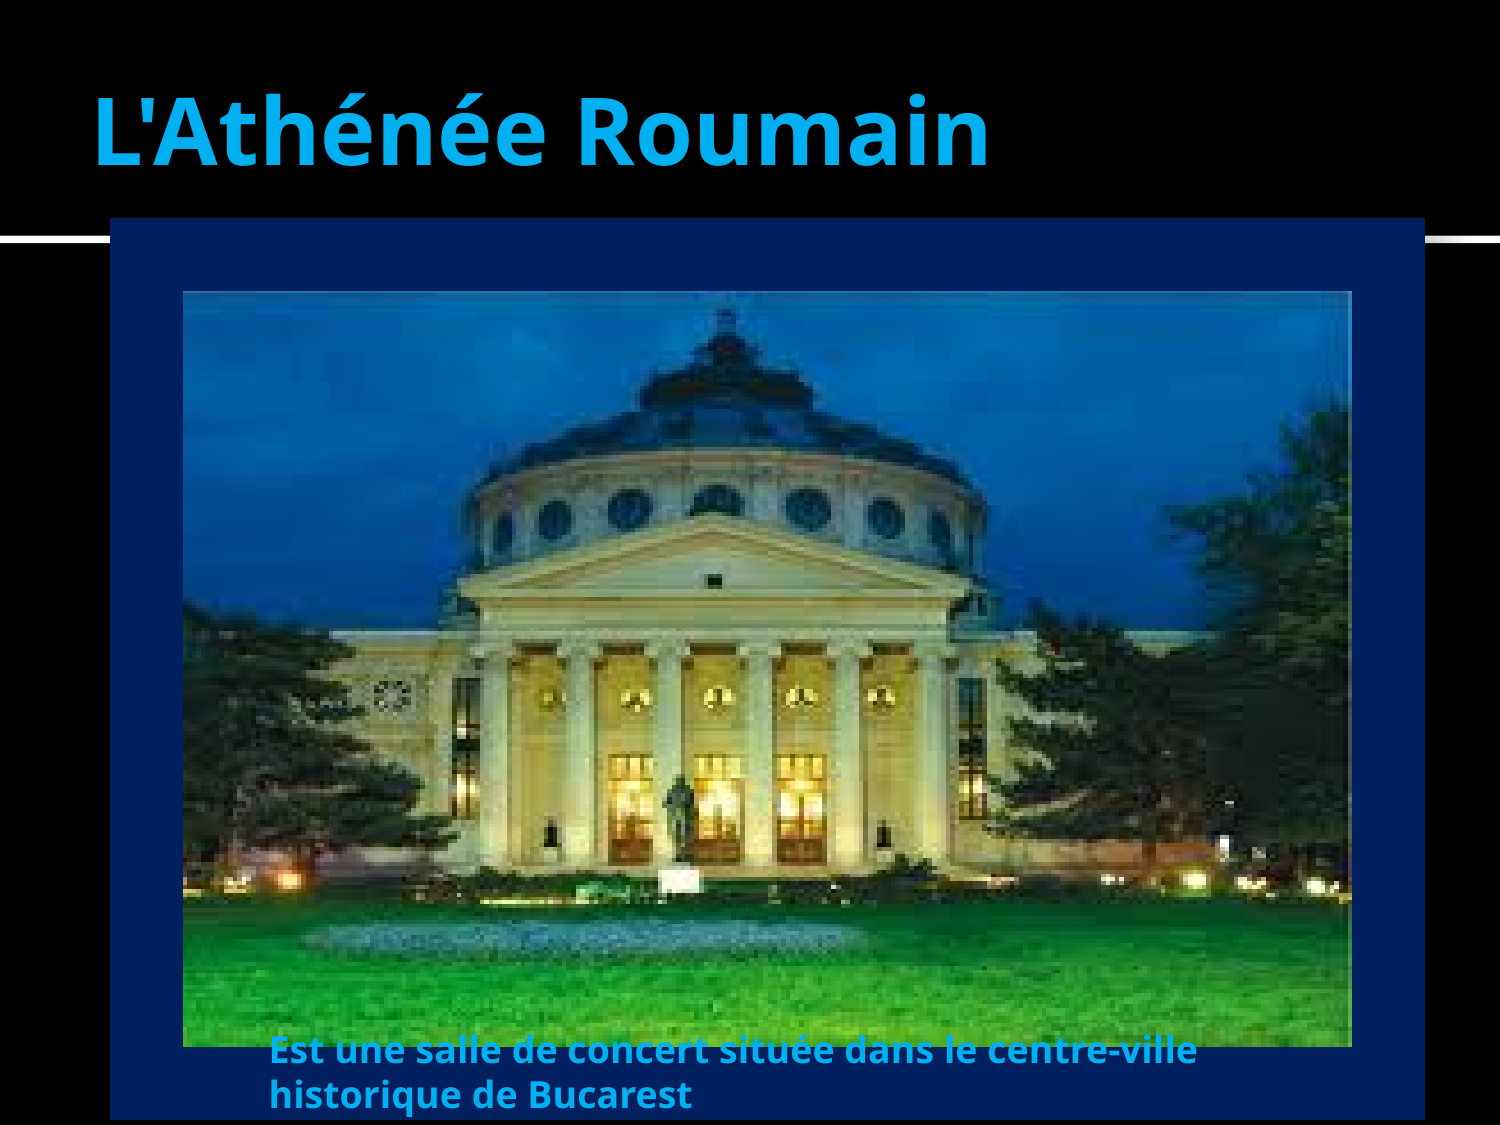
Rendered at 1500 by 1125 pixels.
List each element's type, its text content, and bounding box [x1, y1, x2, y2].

title L'Athénée Roumain [75, 25, 1425, 231]
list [182, 290, 1353, 1047]
text_box Est une salle de concert située dans le centre-ville historique de Bucarest [253, 1058, 1300, 1124]
